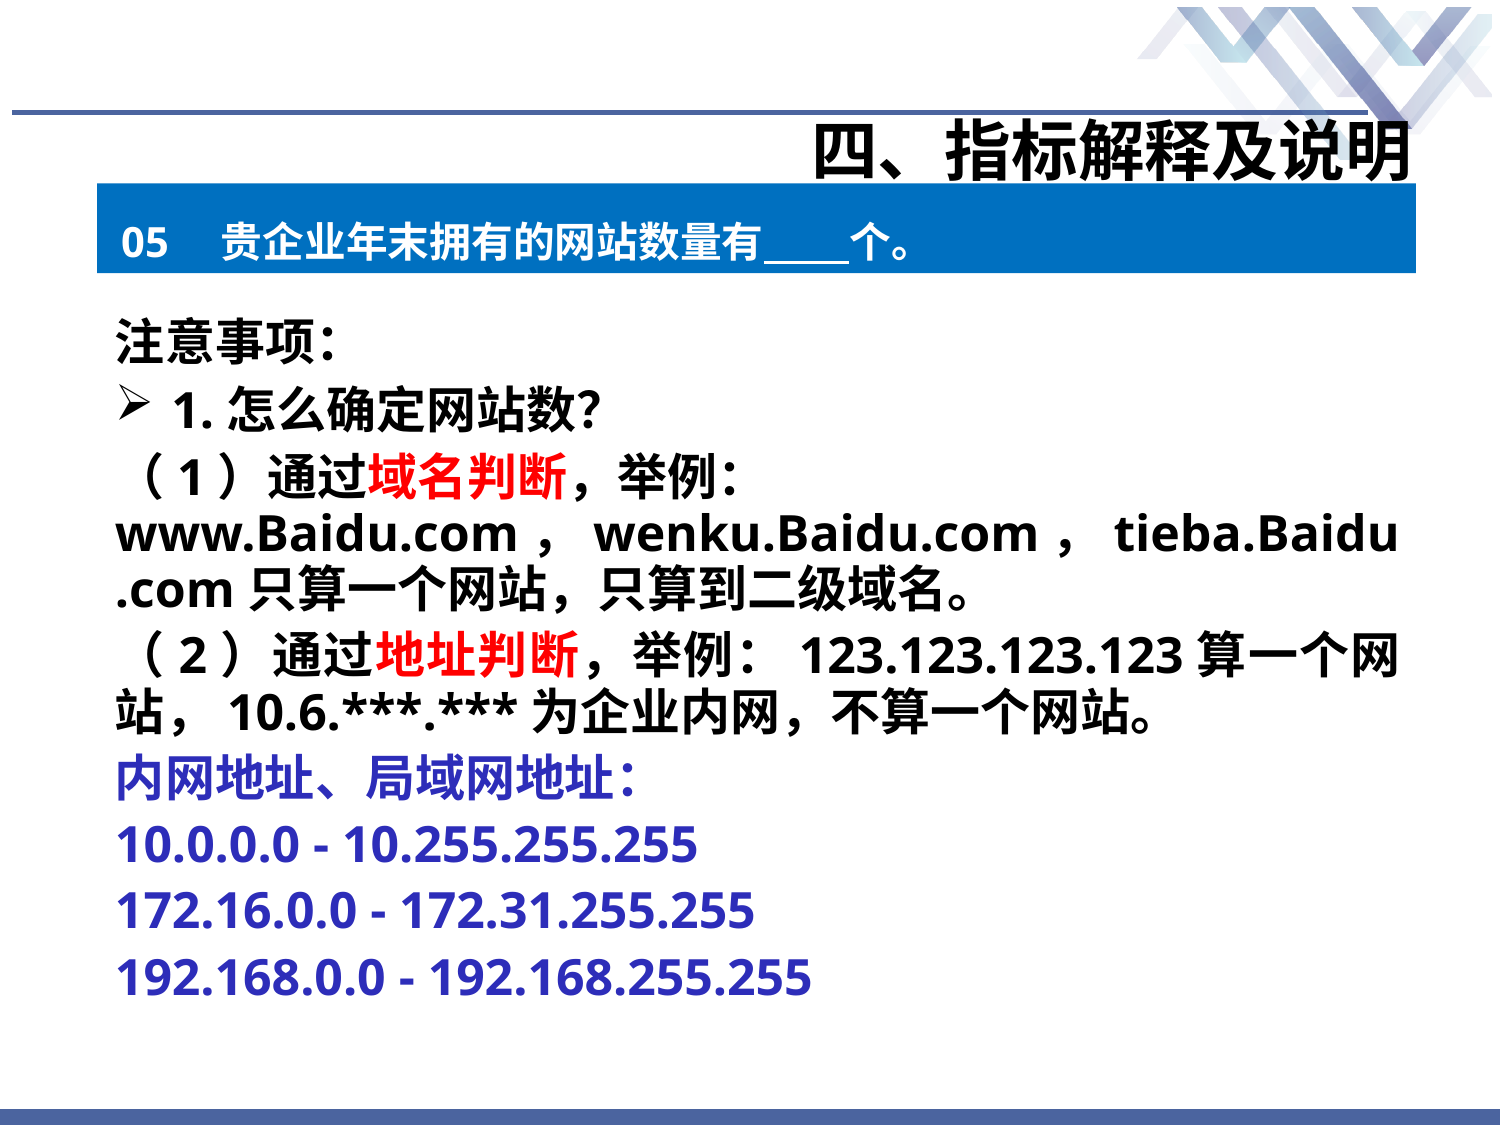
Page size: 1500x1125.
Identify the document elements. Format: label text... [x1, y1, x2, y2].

list 注意事项： 1.怎么确定网站数？ （1）通过域名判断，举例：www.Baidu.com，wenku.Baidu.com，tieba.Baidu.com只算一个网站，只算到二级域名。 （2）通过地址判断，举例：123.123.123.123算一个网站，10.6.***.***为企业内网，不算一个网站。 内网地址、局域网地址： 10.0.0.0 - 10.255.255.255 172.16.0.0 - 172.31.255.255 192.168.0.0 - 192.168.255.255 [100, 302, 1416, 1097]
picture [1056, 7, 1492, 160]
title 四、指标解释及说明 [76, 101, 1427, 181]
text_box 05 贵企业年末拥有的网站数量有 个。 [97, 183, 1416, 274]
